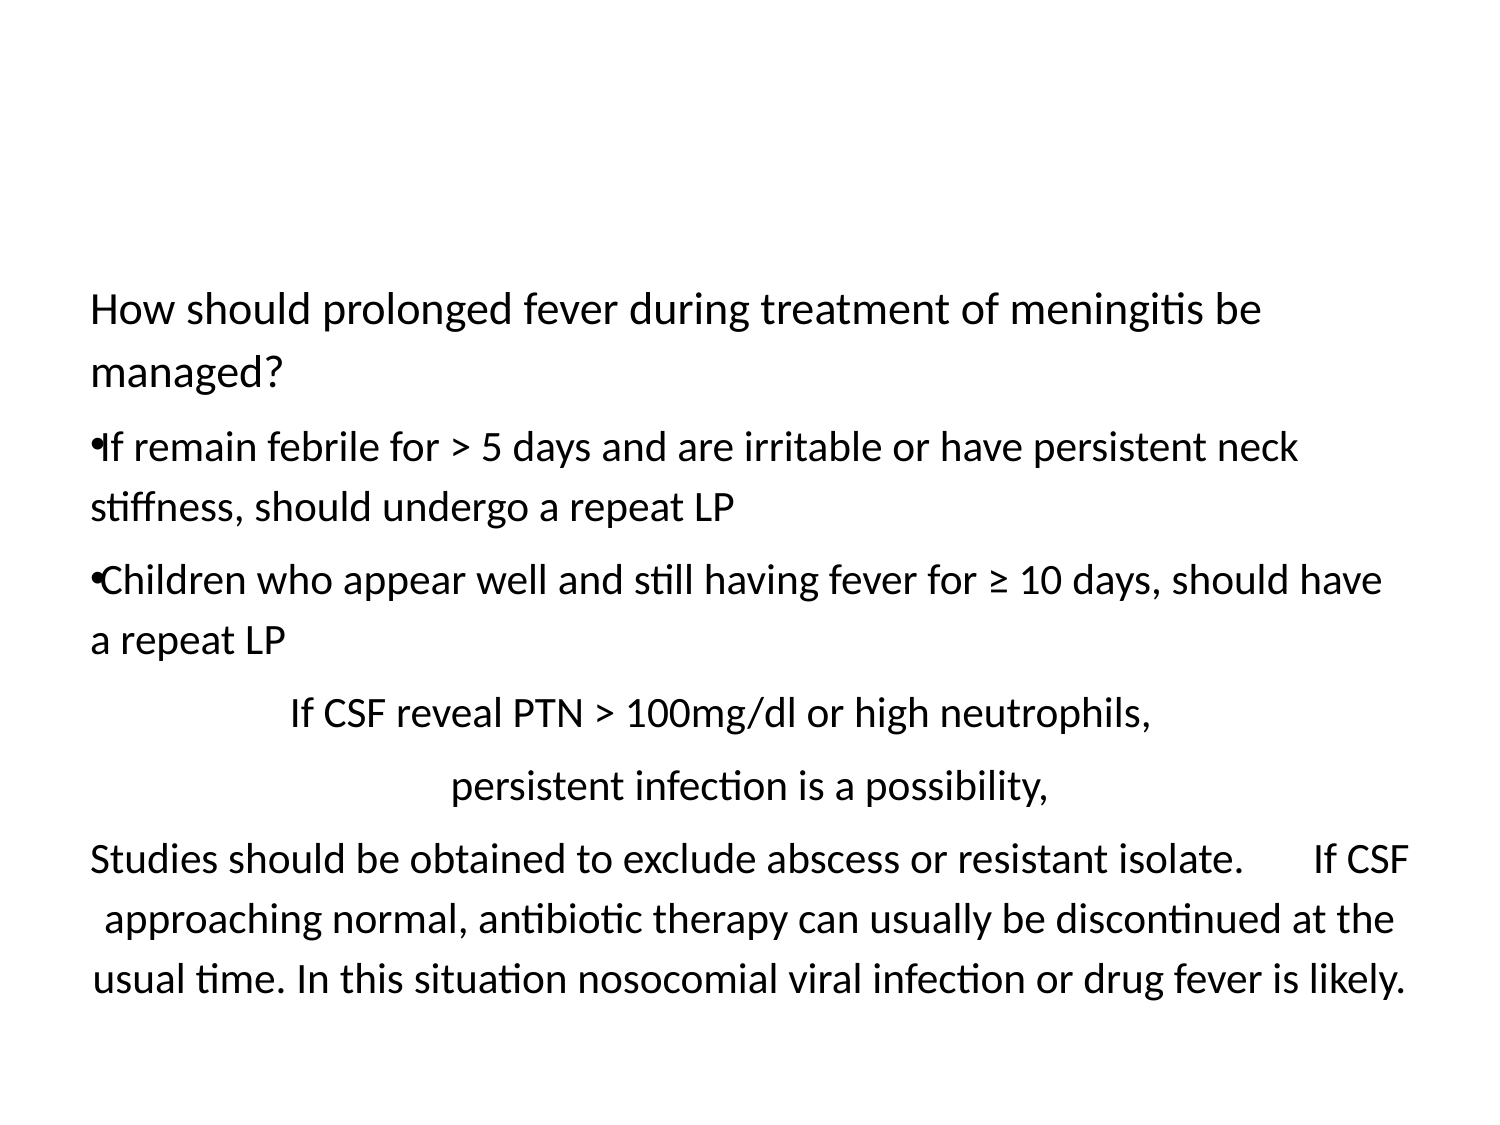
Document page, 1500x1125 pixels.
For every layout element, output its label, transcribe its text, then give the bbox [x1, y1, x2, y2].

list How should prolonged fever during treatment of meningitis be managed? If remain febrile for > 5 days and are irritable or have persistent neck stiffness, should undergo a repeat LP Children who appear well and still having fever for ≥ 10 days, should have a repeat LP If CSF reveal PTN > 100mg/dl or high neutrophils, persistent infection is a possibility, Studies should be obtained to exclude abscess or resistant isolate. If CSF approaching normal, antibiotic therapy can usually be discontinued at the usual time. In this situation nosocomial viral infection or drug fever is likely. [75, 262, 1425, 1050]
